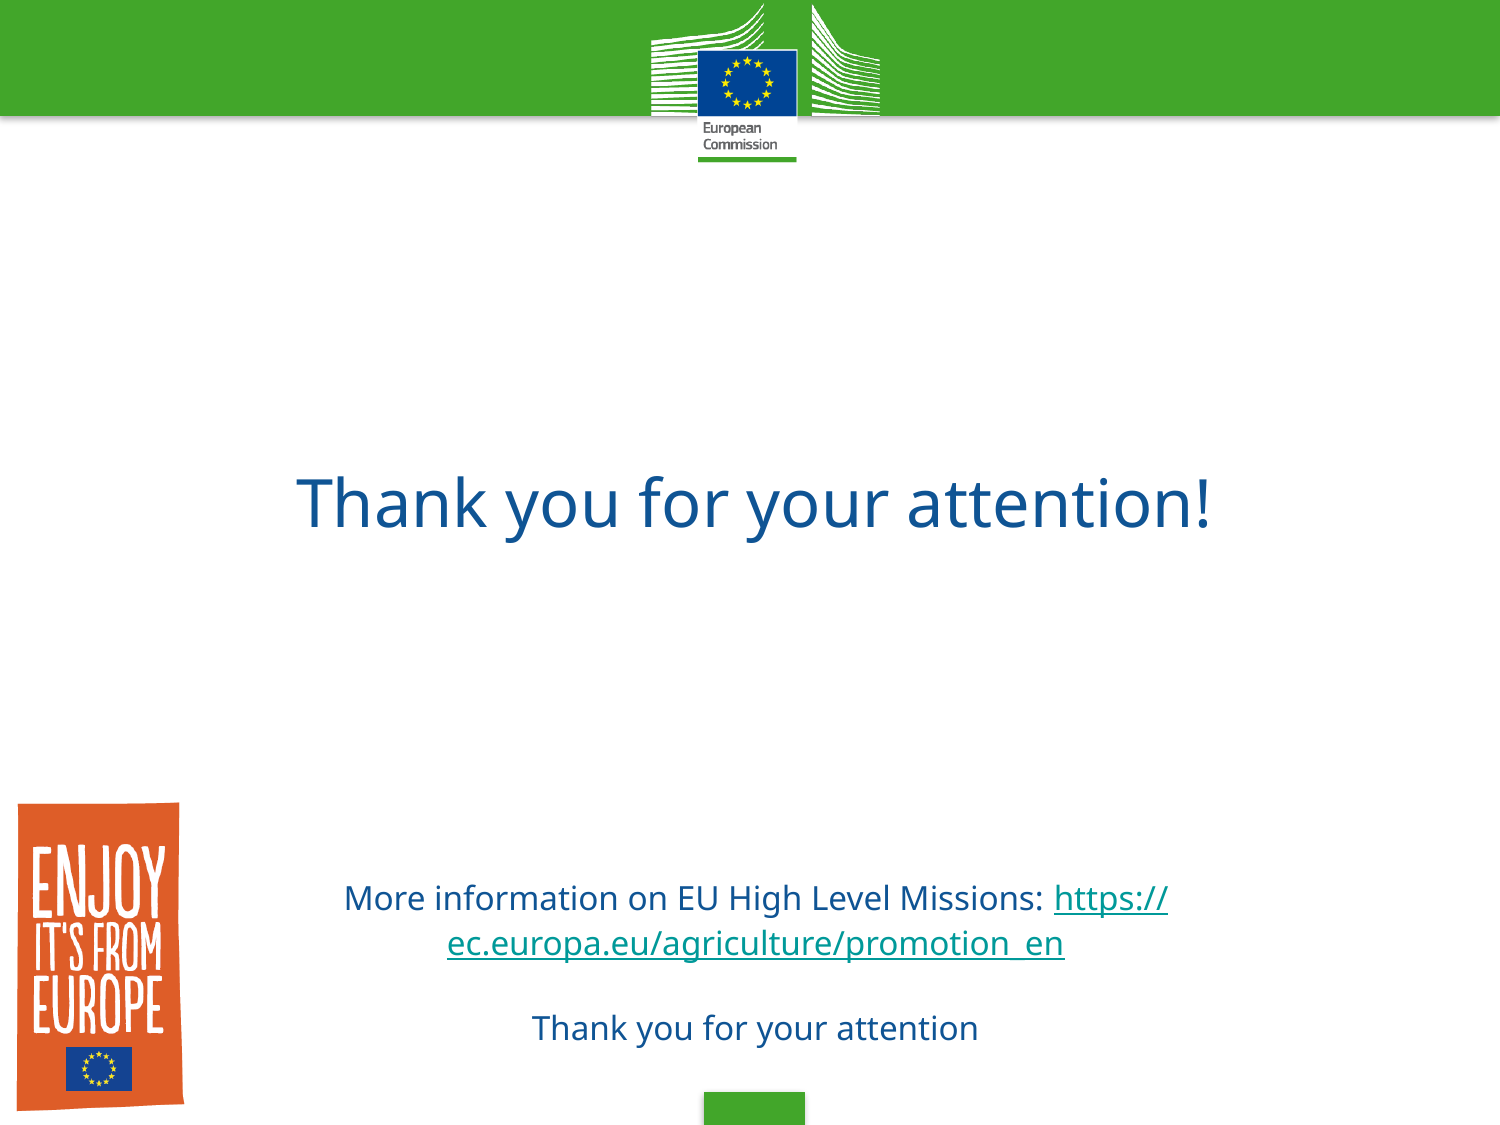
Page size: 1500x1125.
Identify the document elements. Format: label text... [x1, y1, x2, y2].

picture [614, 3, 880, 208]
list Thank you for your attention! [50, 267, 1459, 1059]
picture [0, 792, 201, 1123]
